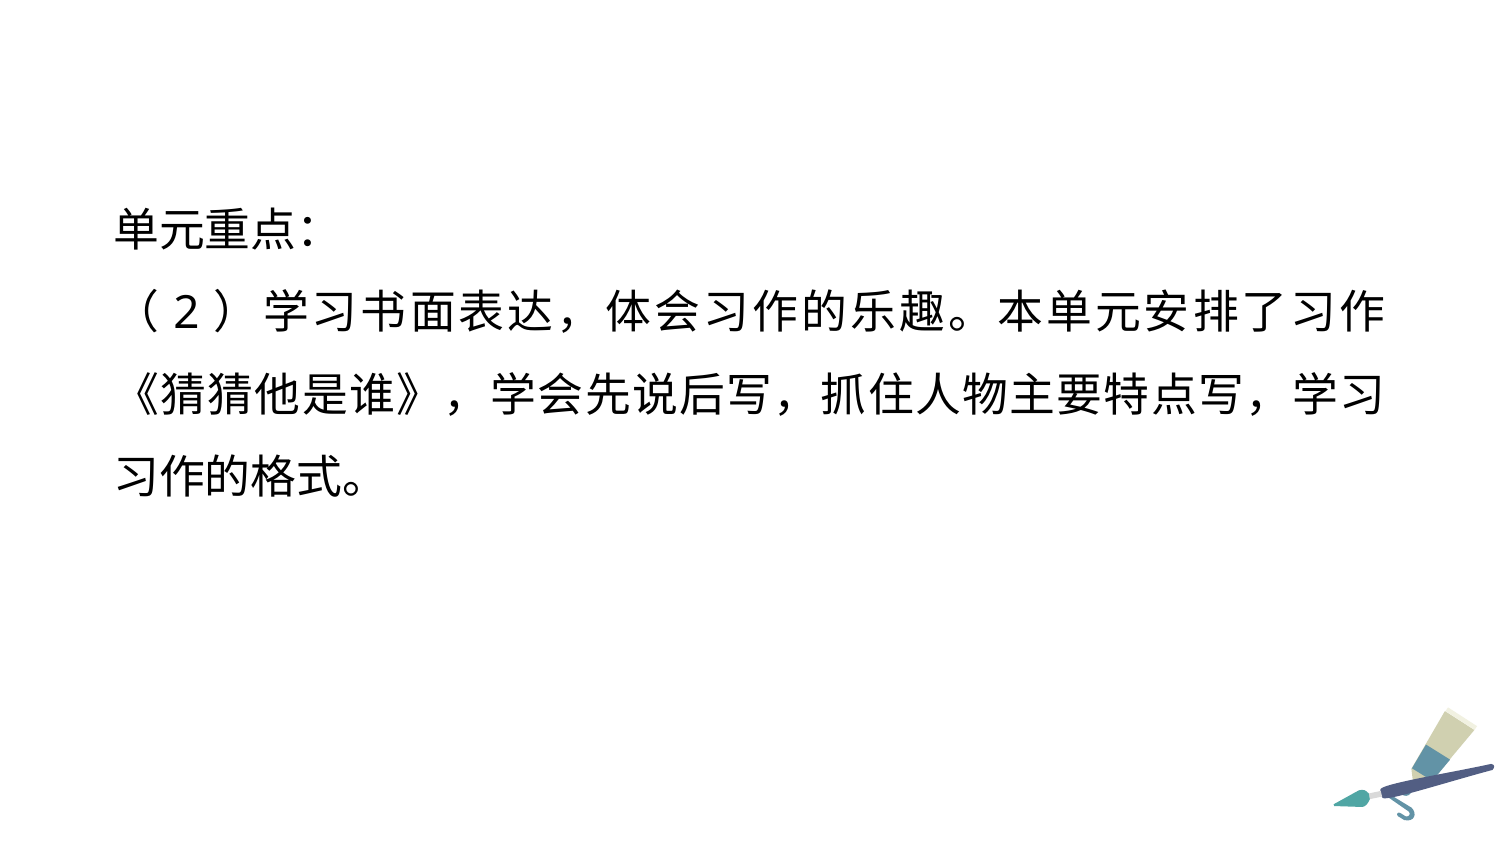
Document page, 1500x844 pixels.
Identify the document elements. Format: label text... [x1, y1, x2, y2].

text_box 单元重点： （2）学习书面表达，体会习作的乐趣。本单元安排了习作《猜猜他是谁》，学会先说后写，抓住人物主要特点写，学习习作的格式。 [52, 165, 1402, 510]
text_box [1358, 708, 1481, 844]
